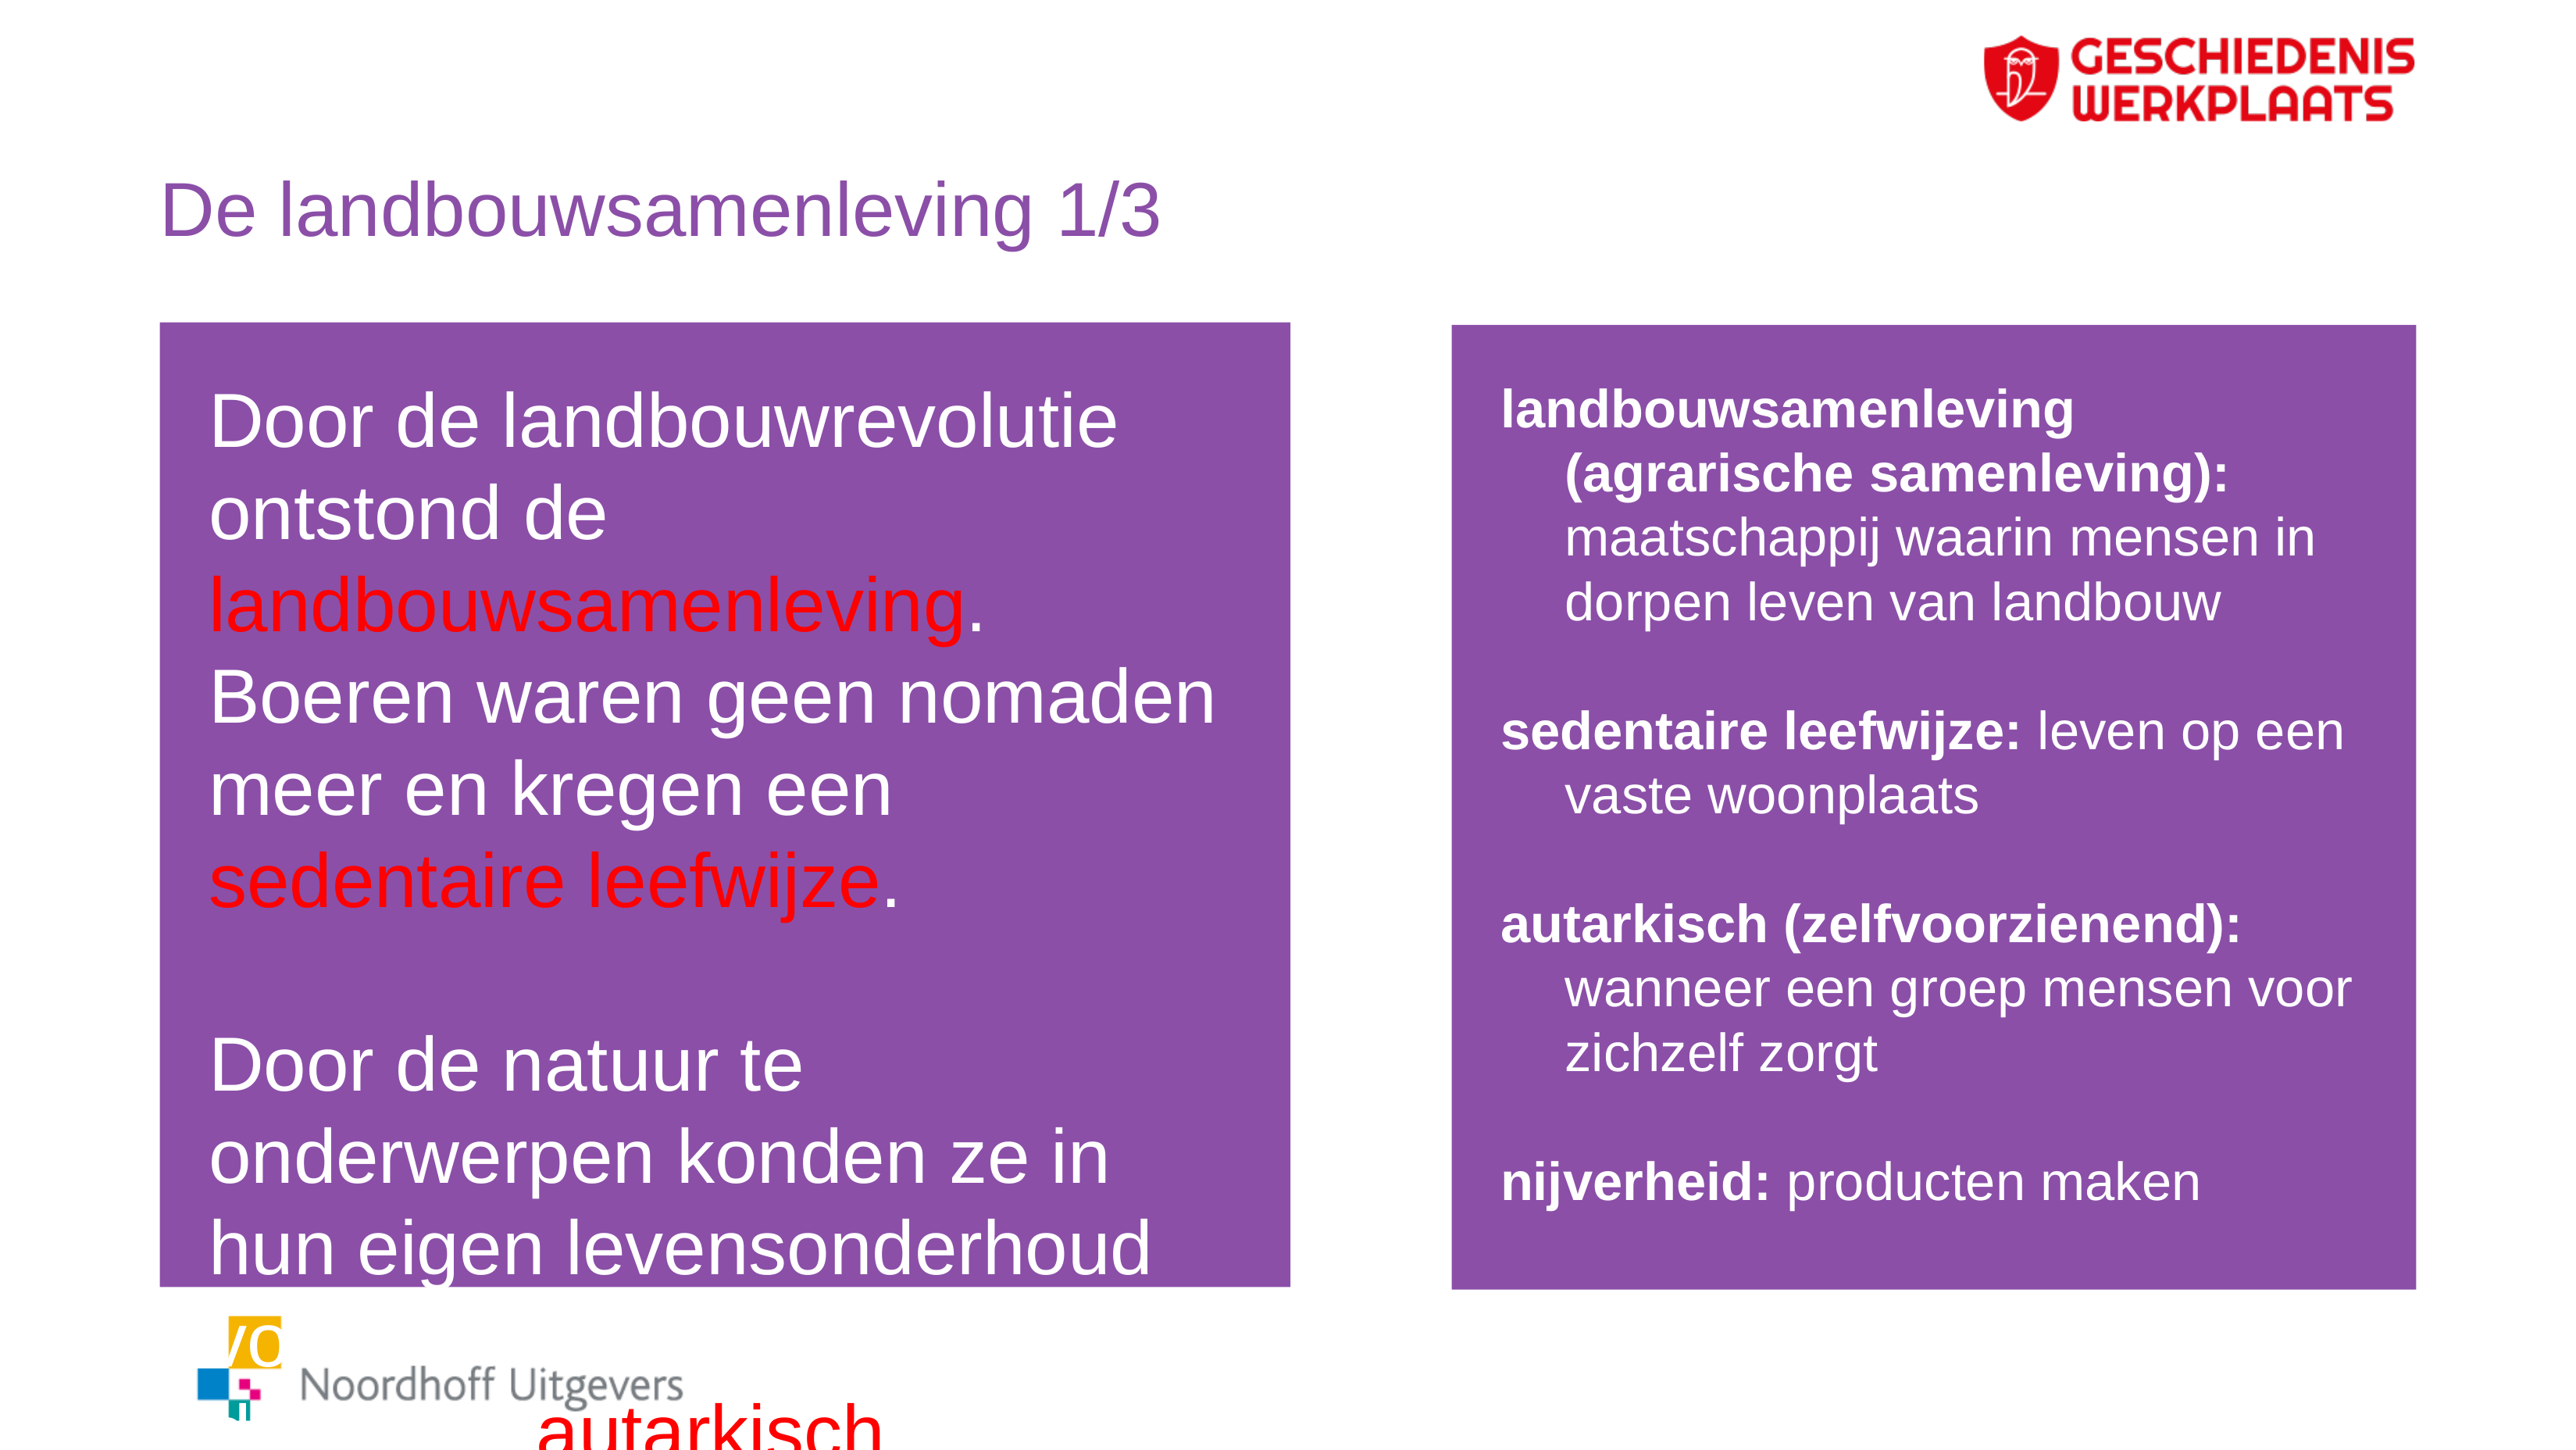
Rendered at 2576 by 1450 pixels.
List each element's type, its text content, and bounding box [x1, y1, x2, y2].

title De landbouwsamenleving 1/3 [159, 159, 2416, 266]
list Door de landbouwrevolutie ontstond de landbouwsamenleving. Boeren waren geen nomaden meer en kregen een sedentaire leefwijze. Door de natuur te onderwerpen konden ze in hun eigen levensonderhoud voorzien: elk dorp was daardoor autarkisch, zelfvoorzienend. Grond werd voor boeren het belangrijkste bezit. Daarnaast bezaten ze ook huizen, werktuigen, kleding en andere producten van nijverheid. [159, 322, 1291, 1288]
text_box landbouwsamenleving (agrarische samenleving): maatschappij waarin mensen in dorpen leven van landbouw sedentaire leefwijze: leven op een vaste woonplaats autarkisch (zelfvoorzienend): wanneer een groep mensen voor zichzelf zorgt nijverheid: producten maken [1451, 324, 2417, 1290]
picture [159, 1288, 802, 1449]
picture [1610, 0, 2576, 161]
